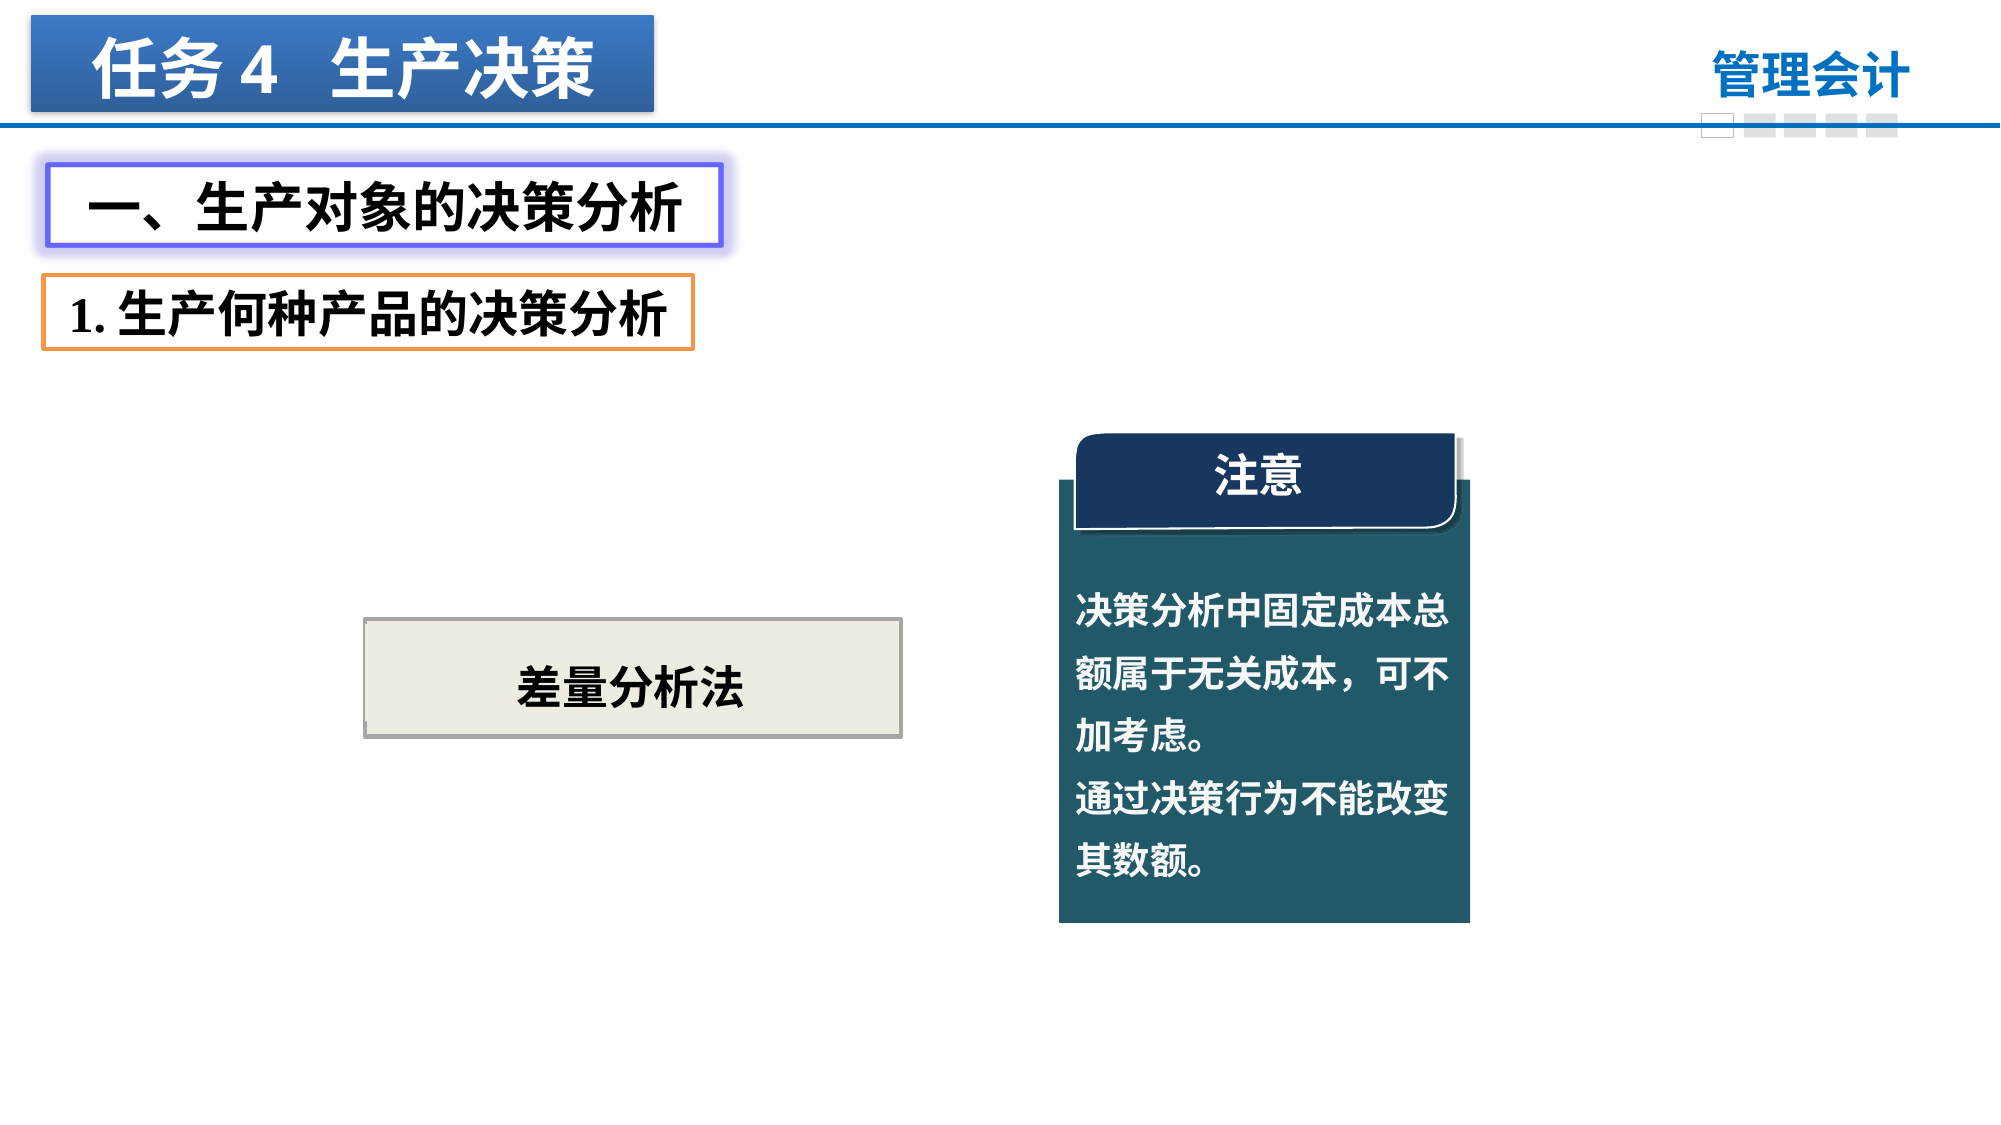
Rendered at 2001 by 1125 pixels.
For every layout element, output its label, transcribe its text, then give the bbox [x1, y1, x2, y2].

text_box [1058, 432, 1473, 924]
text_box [364, 618, 902, 737]
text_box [17, 136, 753, 273]
text_box 1.生产何种产品的决策分析 [41, 282, 695, 351]
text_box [31, 14, 654, 117]
